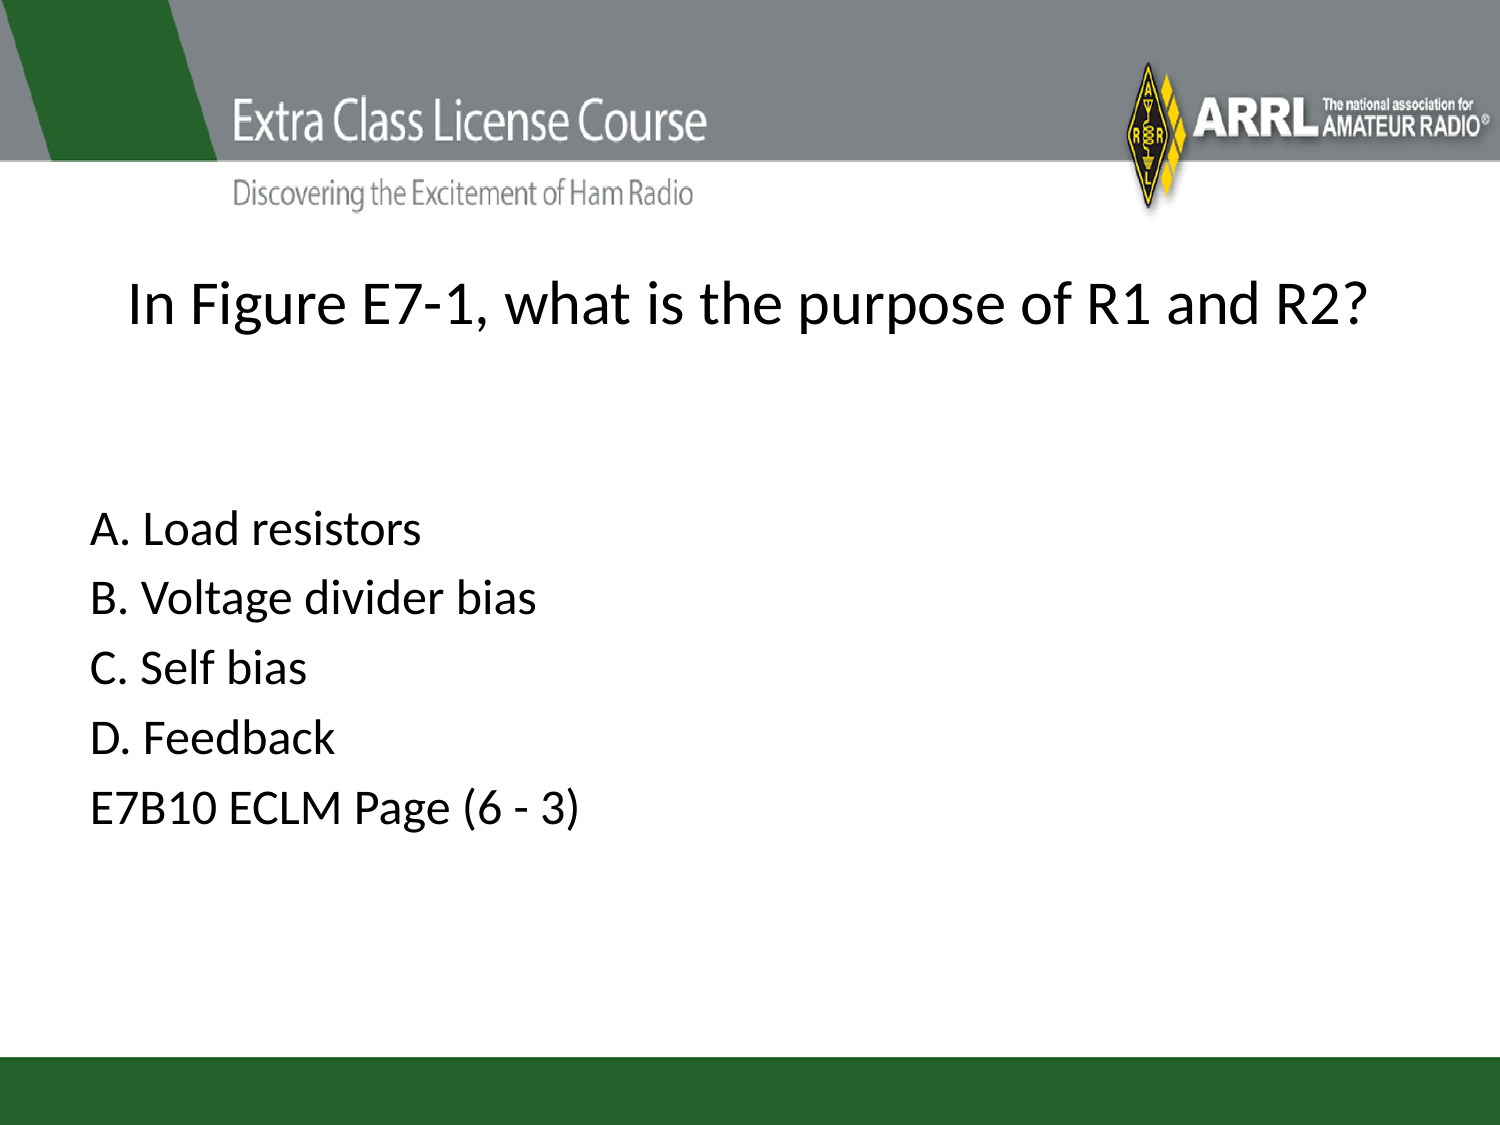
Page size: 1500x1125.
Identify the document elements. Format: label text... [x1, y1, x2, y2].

list A. Load resistors B. Voltage divider bias C. Self bias D. Feedback E7B10 ECLM Page (6 - 3) [75, 487, 1425, 1005]
picture [0, 0, 1500, 1125]
title In Figure E7-1, what is the purpose of R1 and R2? [75, 254, 1425, 435]
